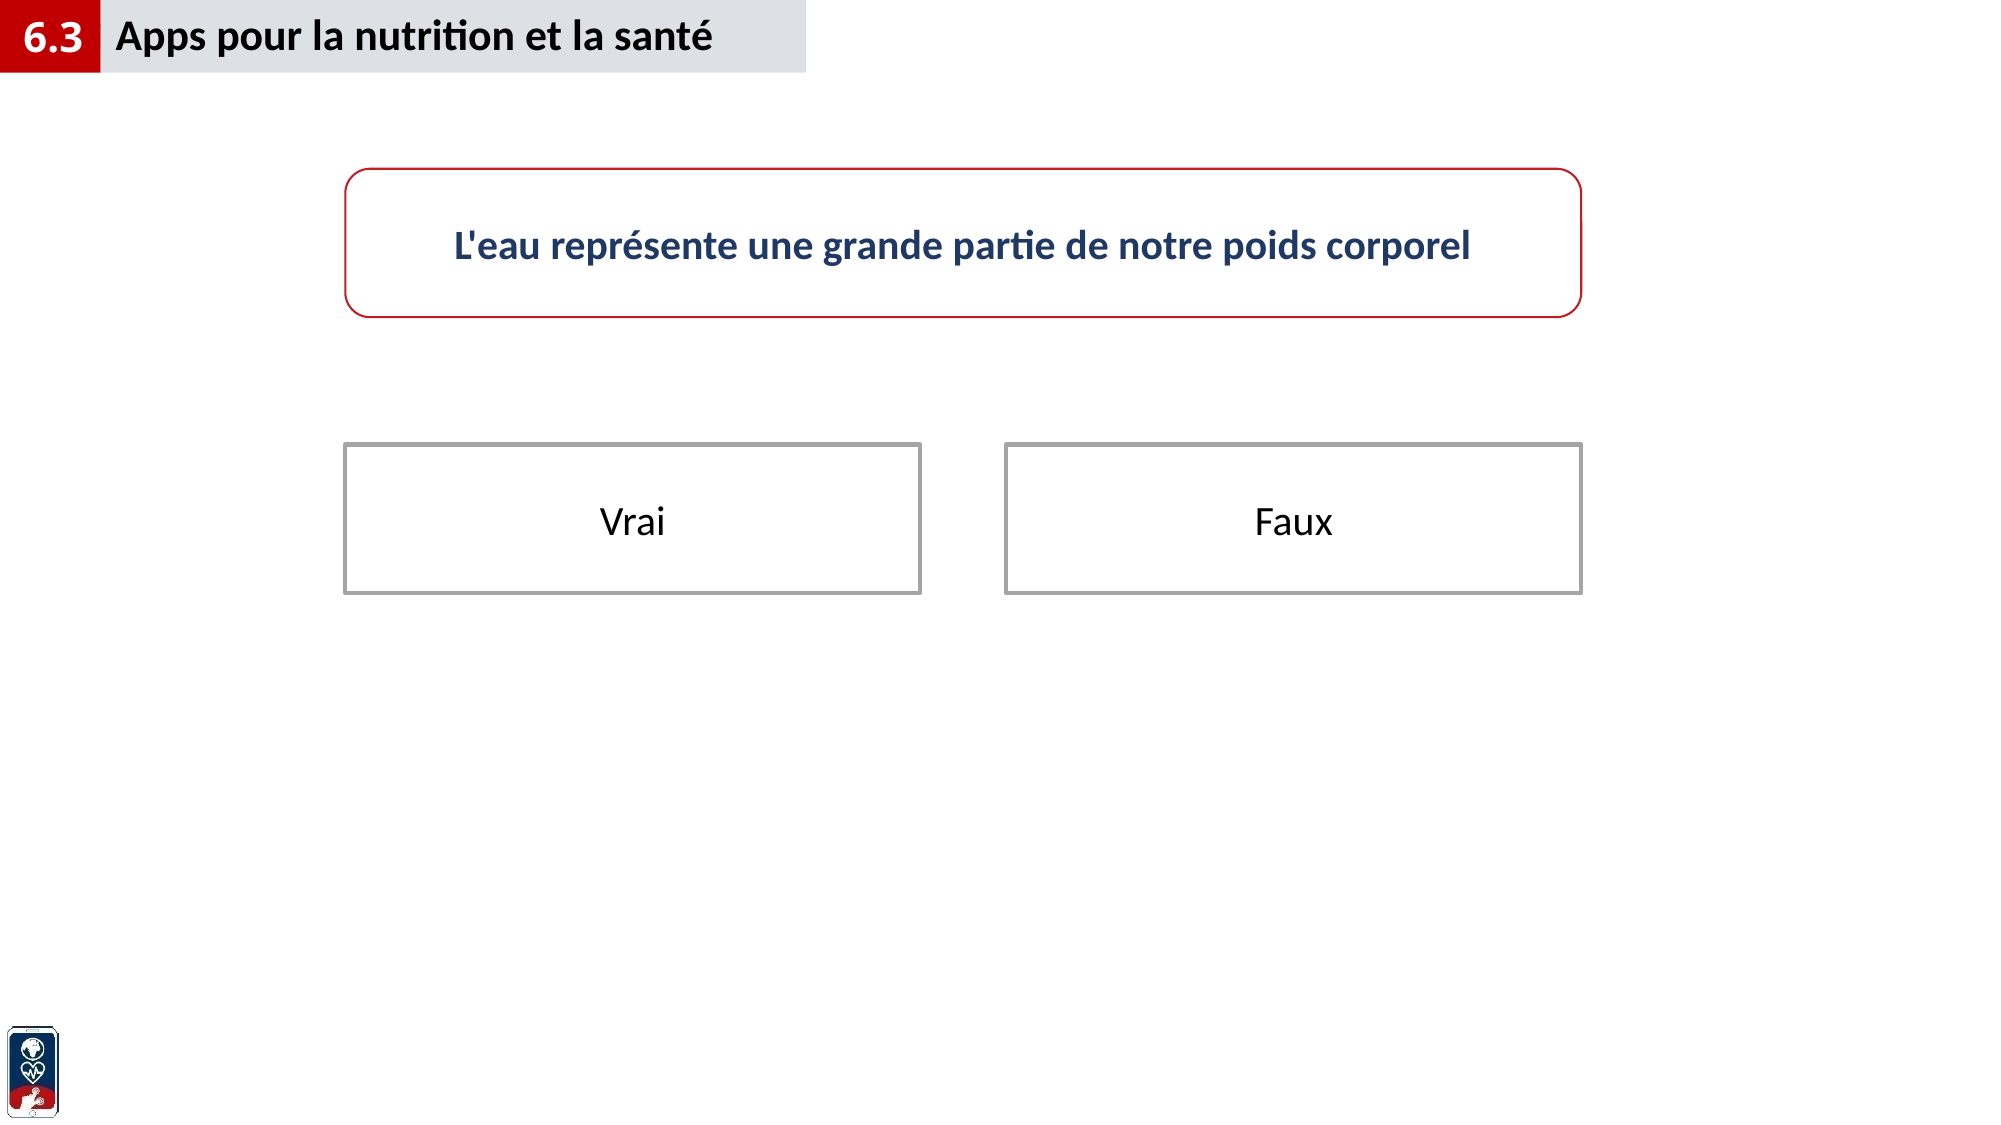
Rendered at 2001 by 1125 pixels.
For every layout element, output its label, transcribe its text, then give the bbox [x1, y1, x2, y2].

text_box Faux [1004, 442, 1583, 595]
text_box L'eau représente une grande partie de notre poids corporel [345, 168, 1582, 318]
text_box Apps pour la nutrition et la santé [100, 0, 806, 73]
text_box [0, 0, 100, 73]
text_box Vrai [343, 442, 922, 595]
text_box 6.3 [8, 10, 101, 62]
picture [7, 1026, 59, 1118]
